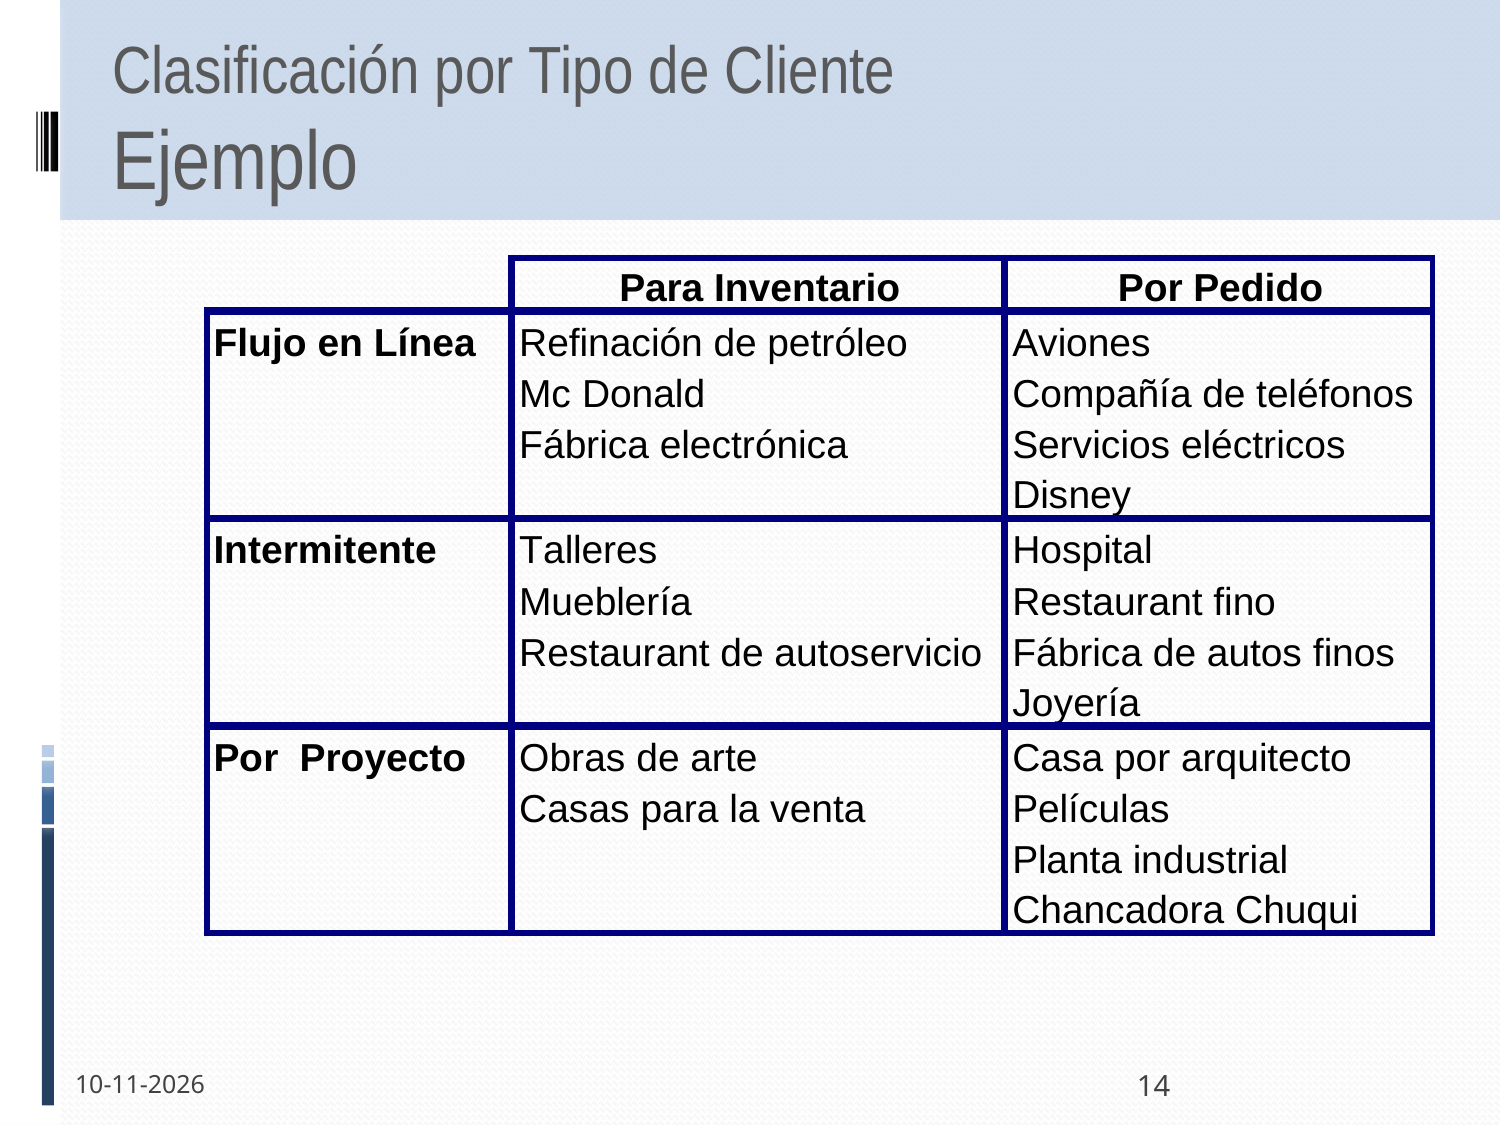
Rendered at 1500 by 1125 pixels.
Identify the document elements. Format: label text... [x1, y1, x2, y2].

title Clasificación por Tipo de Cliente Ejemplo [111, 18, 1436, 207]
slide_number 14 [1045, 1046, 1171, 1107]
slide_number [75, 1042, 243, 1103]
picture [203, 255, 1436, 936]
